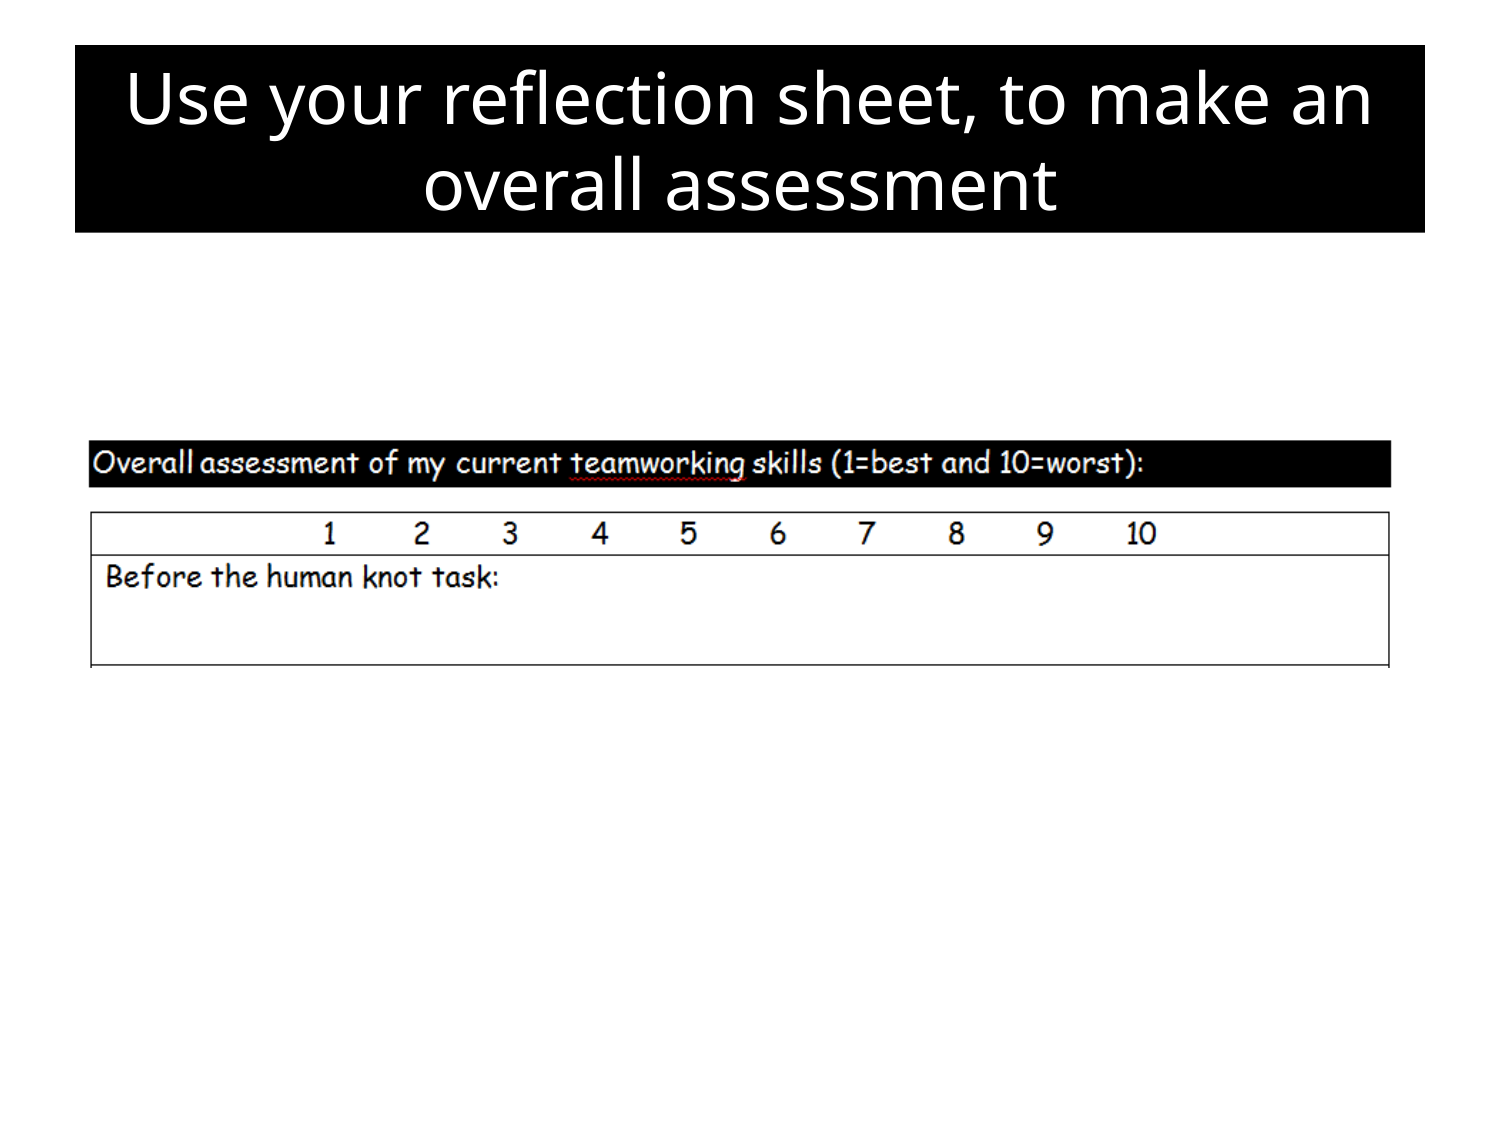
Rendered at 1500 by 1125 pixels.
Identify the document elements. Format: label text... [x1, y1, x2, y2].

title Use your reflection sheet, to make an overall assessment [75, 45, 1425, 233]
picture [64, 408, 1429, 668]
